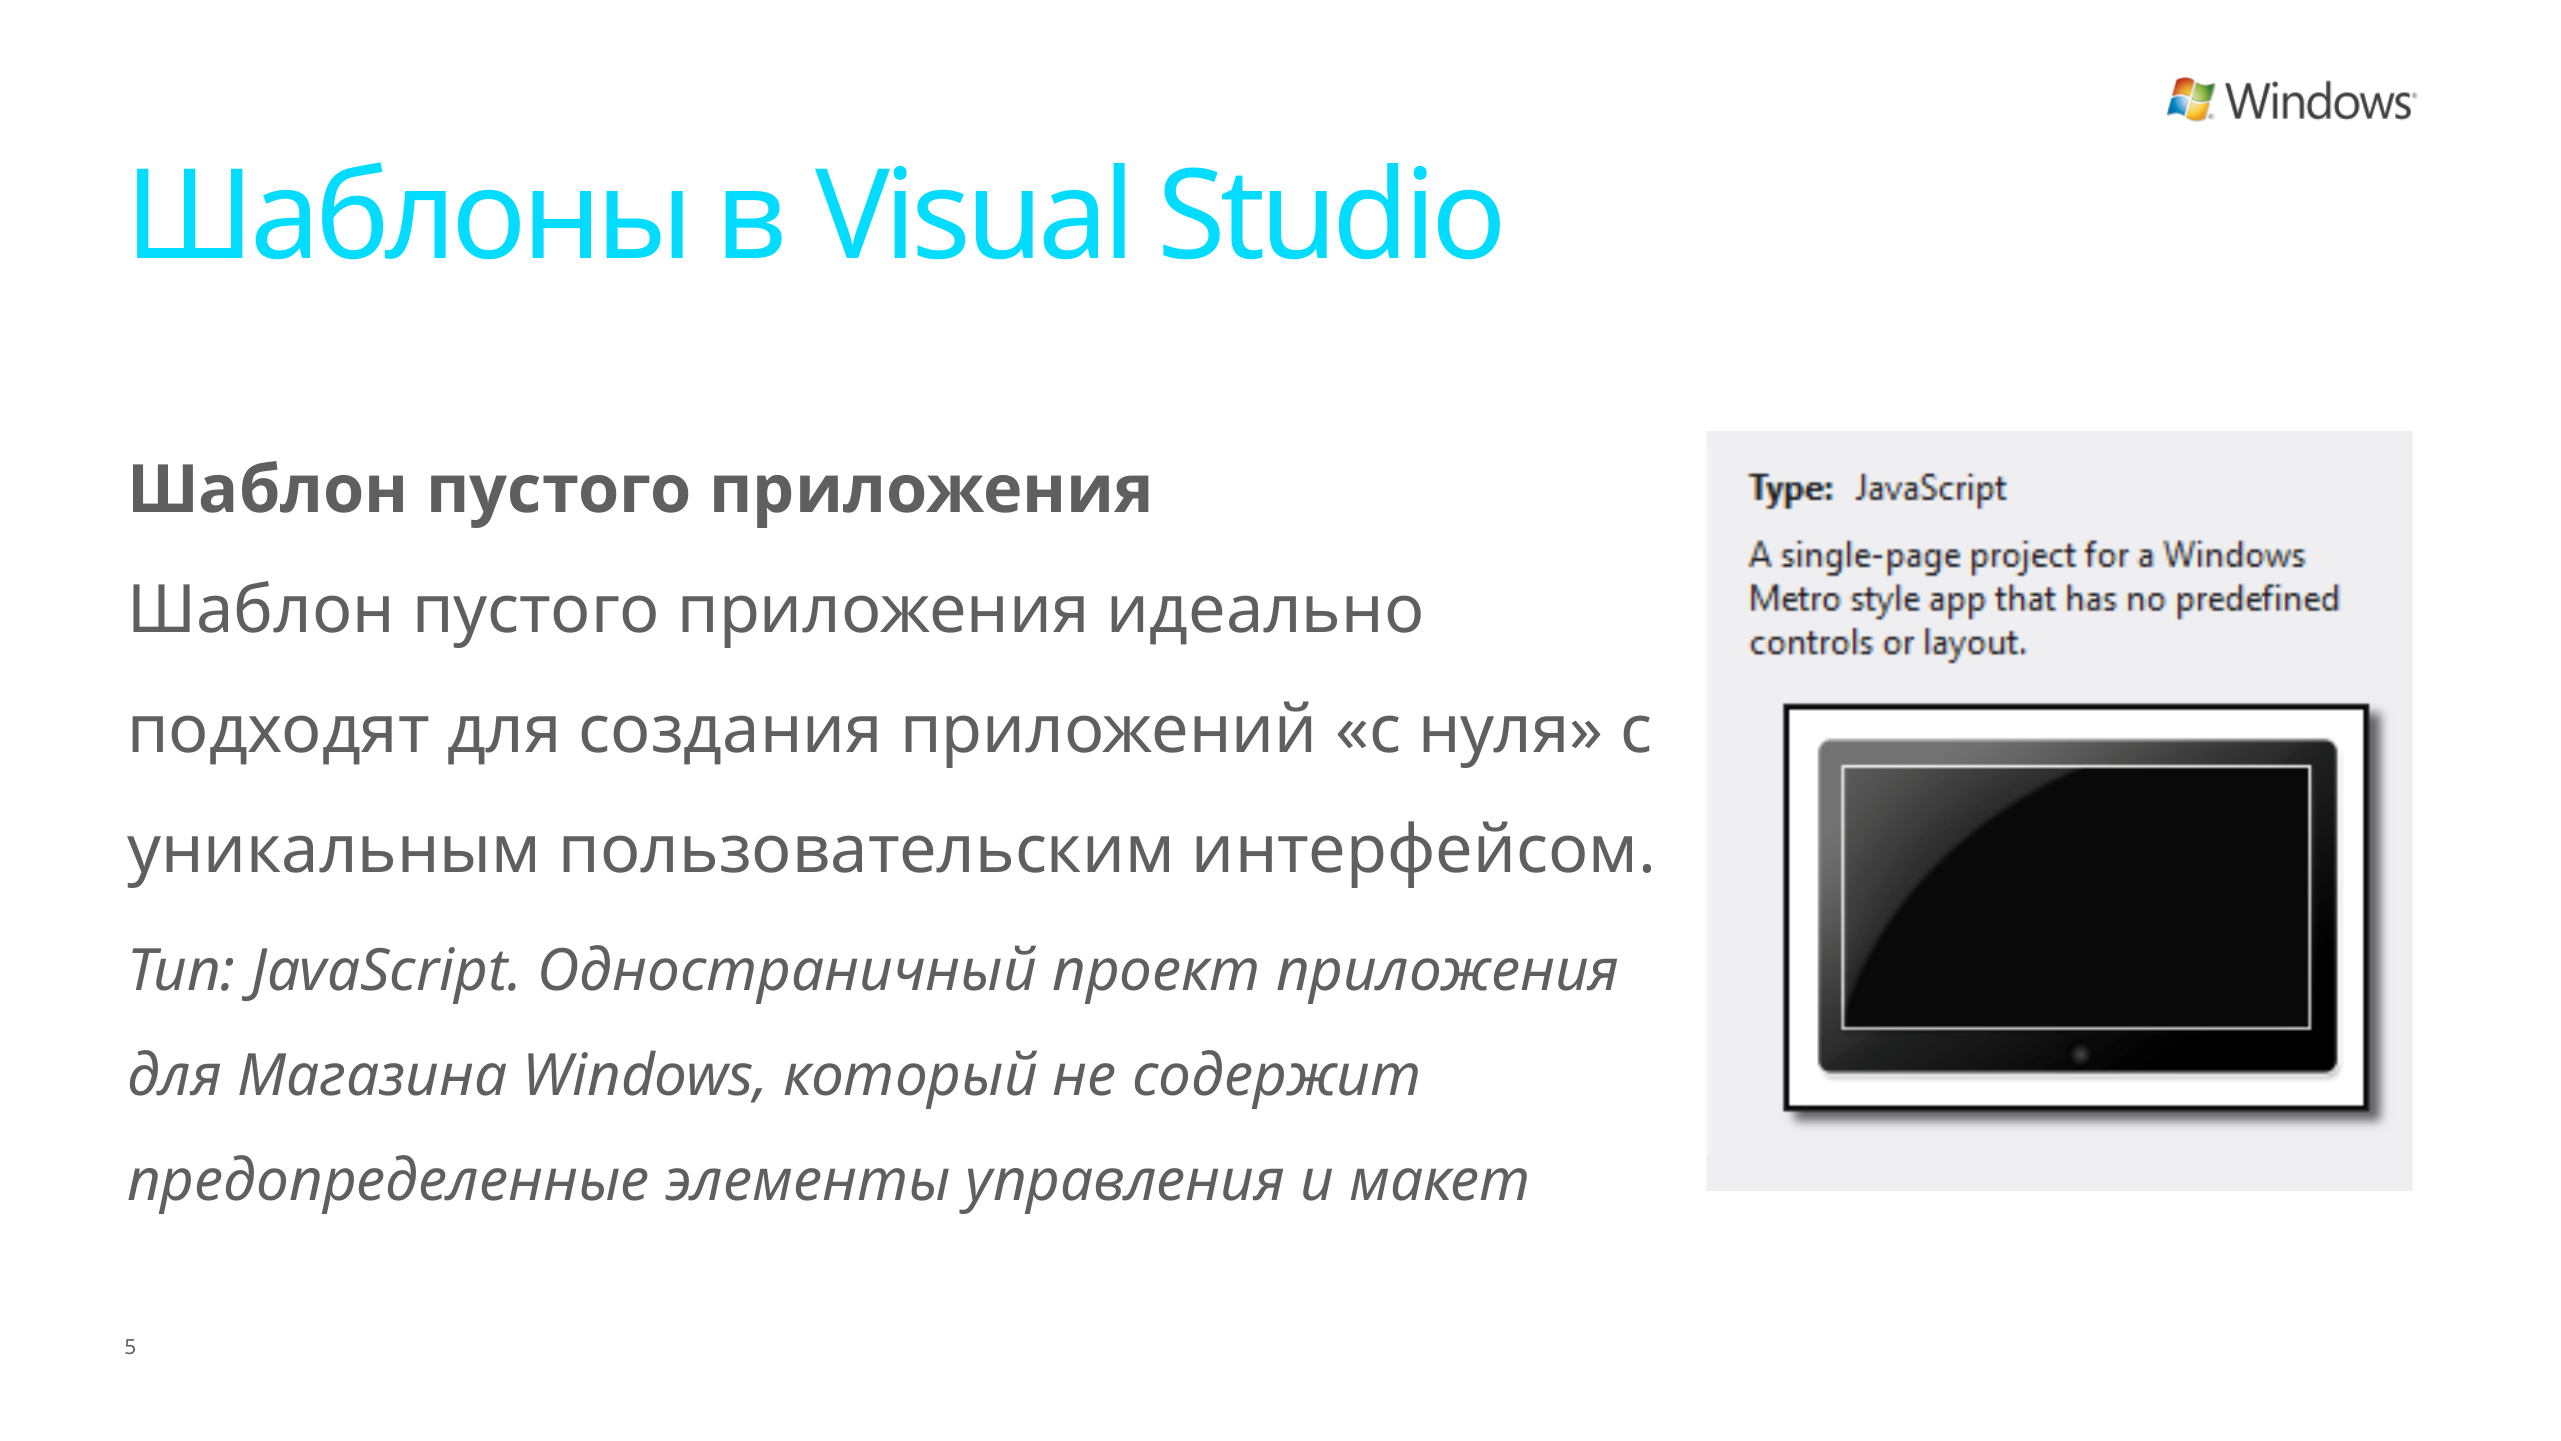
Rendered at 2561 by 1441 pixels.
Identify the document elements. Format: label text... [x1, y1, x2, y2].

list Шаблон пустого приложения Шаблон пустого приложения идеально подходят для создания приложений «с нуля» с уникальным пользовательским интерфейсом. Тип: JavaScript. Одностраничный проект приложения для Магазина Windows, который не содержит предопределенные элементы управления и макет [127, 405, 1700, 1441]
picture [1706, 431, 2413, 1191]
title Шаблоны в Visual Studio [125, 48, 2468, 286]
